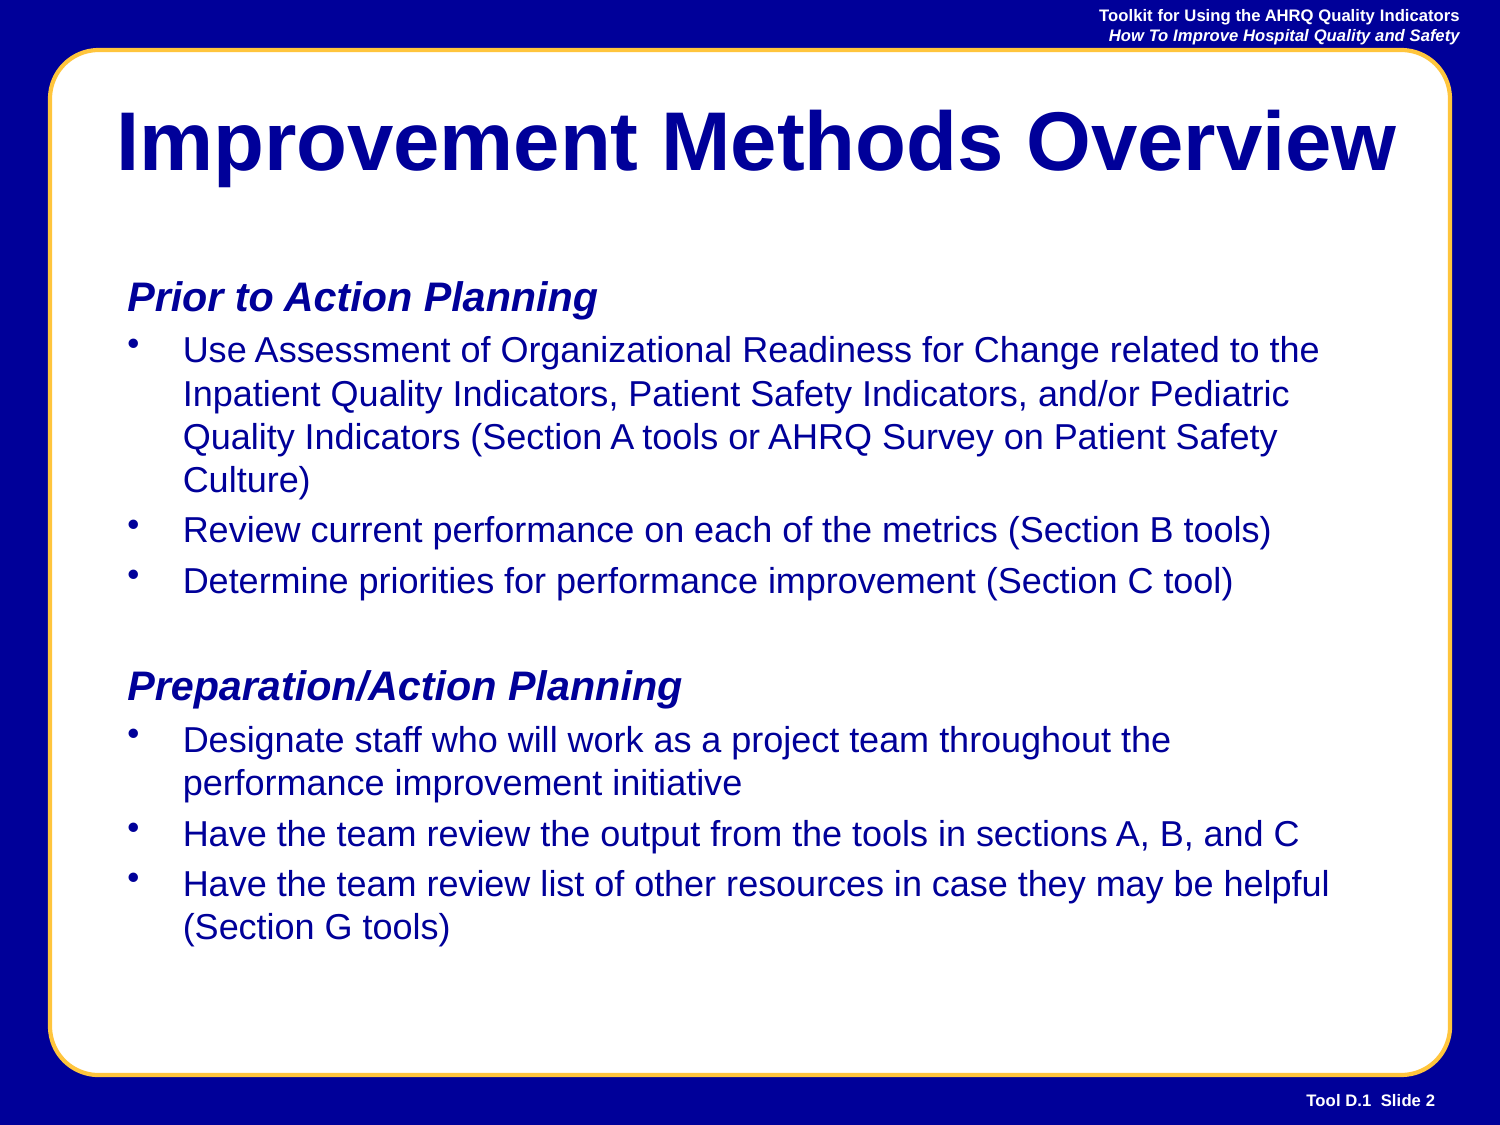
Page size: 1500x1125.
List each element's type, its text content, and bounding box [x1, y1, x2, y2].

title Improvement Methods Overview [62, 74, 1413, 201]
list Prior to Action Planning Use Assessment of Organizational Readiness for Change related to the Inpatient Quality Indicators, Patient Safety Indicators, and/or Pediatric Quality Indicators (Section A tools or AHRQ Survey on Patient Safety Culture) Review current performance on each of the metrics (Section B tools) Determine priorities for performance improvement (Section C tool) Preparation/Action Planning Designate staff who will work as a project team throughout the performance improvement initiative Have the team review the output from the tools in sections A, B, and C Have the team review list of other resources in case they may be helpful (Section G tools) [111, 261, 1387, 976]
